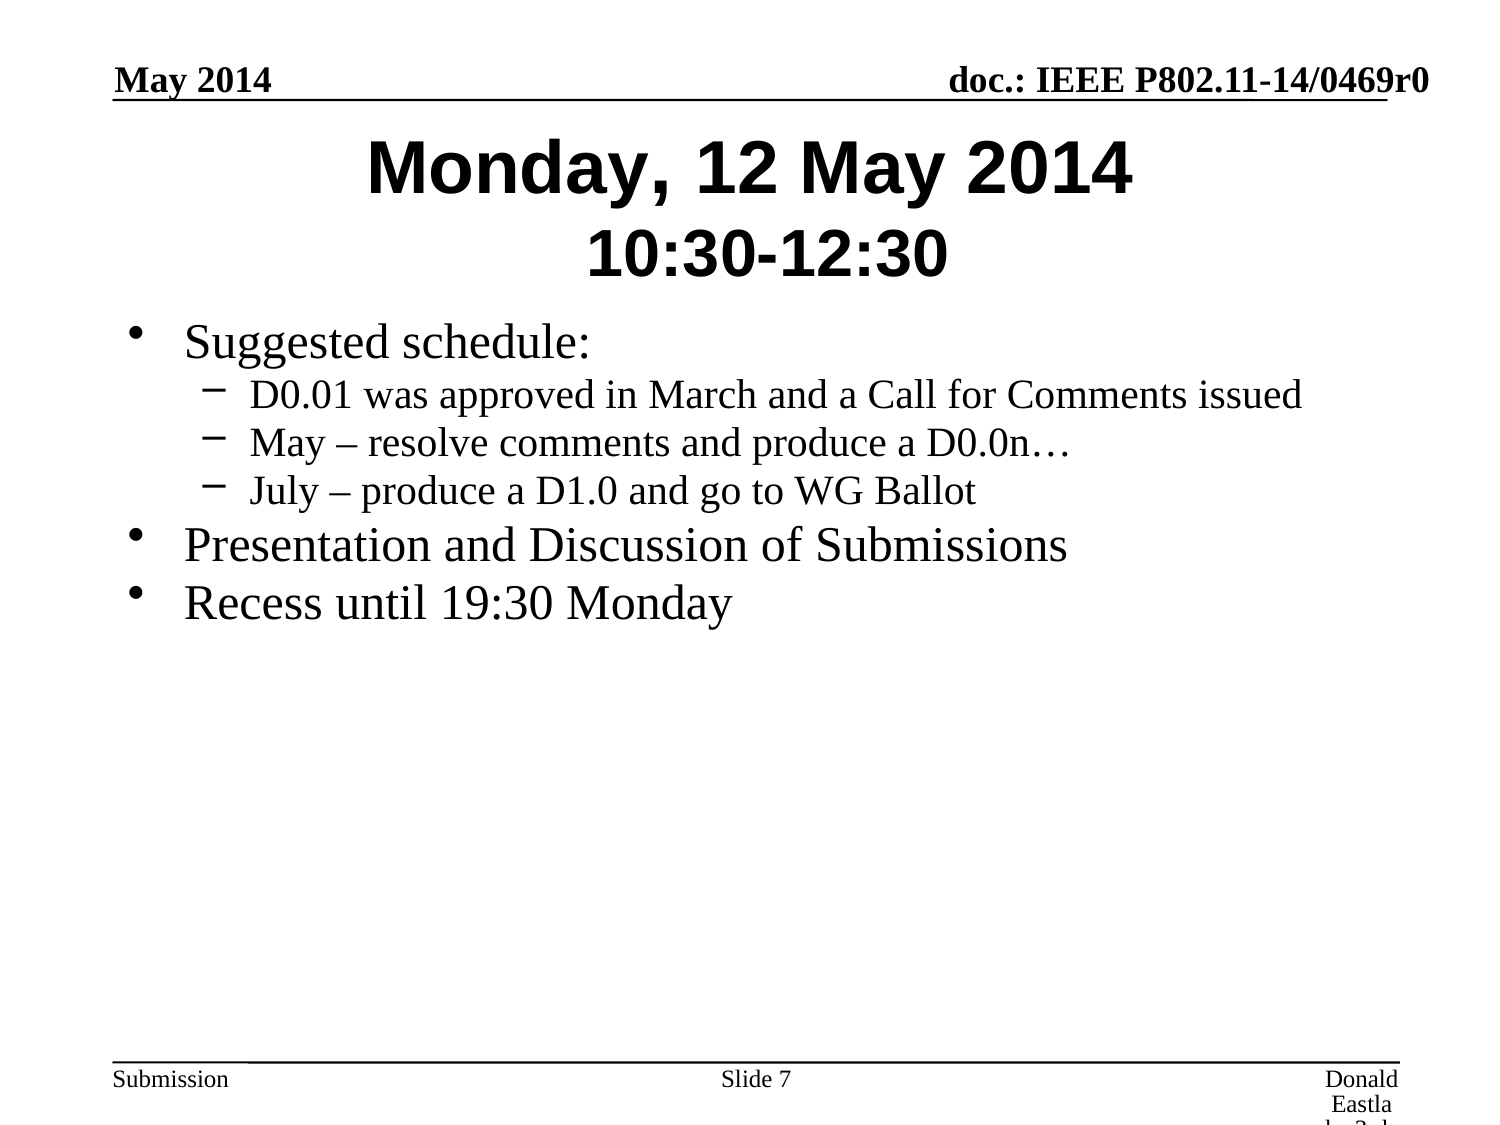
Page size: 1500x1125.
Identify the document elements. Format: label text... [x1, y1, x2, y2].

list Suggested schedule: D0.01 was approved in March and a Call for Comments issued May – resolve comments and produce a D0.0n… July – produce a D1.0 and go to WG Ballot Presentation and Discussion of Submissions Recess until 19:30 Monday [112, 312, 1413, 1063]
footer Donald Eastlake 3rd, Huawei Technologies [1325, 1063, 1402, 1093]
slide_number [114, 54, 290, 100]
slide_number Slide 7 [712, 1063, 800, 1093]
title Monday, 12 May 2014 10:30-12:30 [112, 112, 1388, 288]
